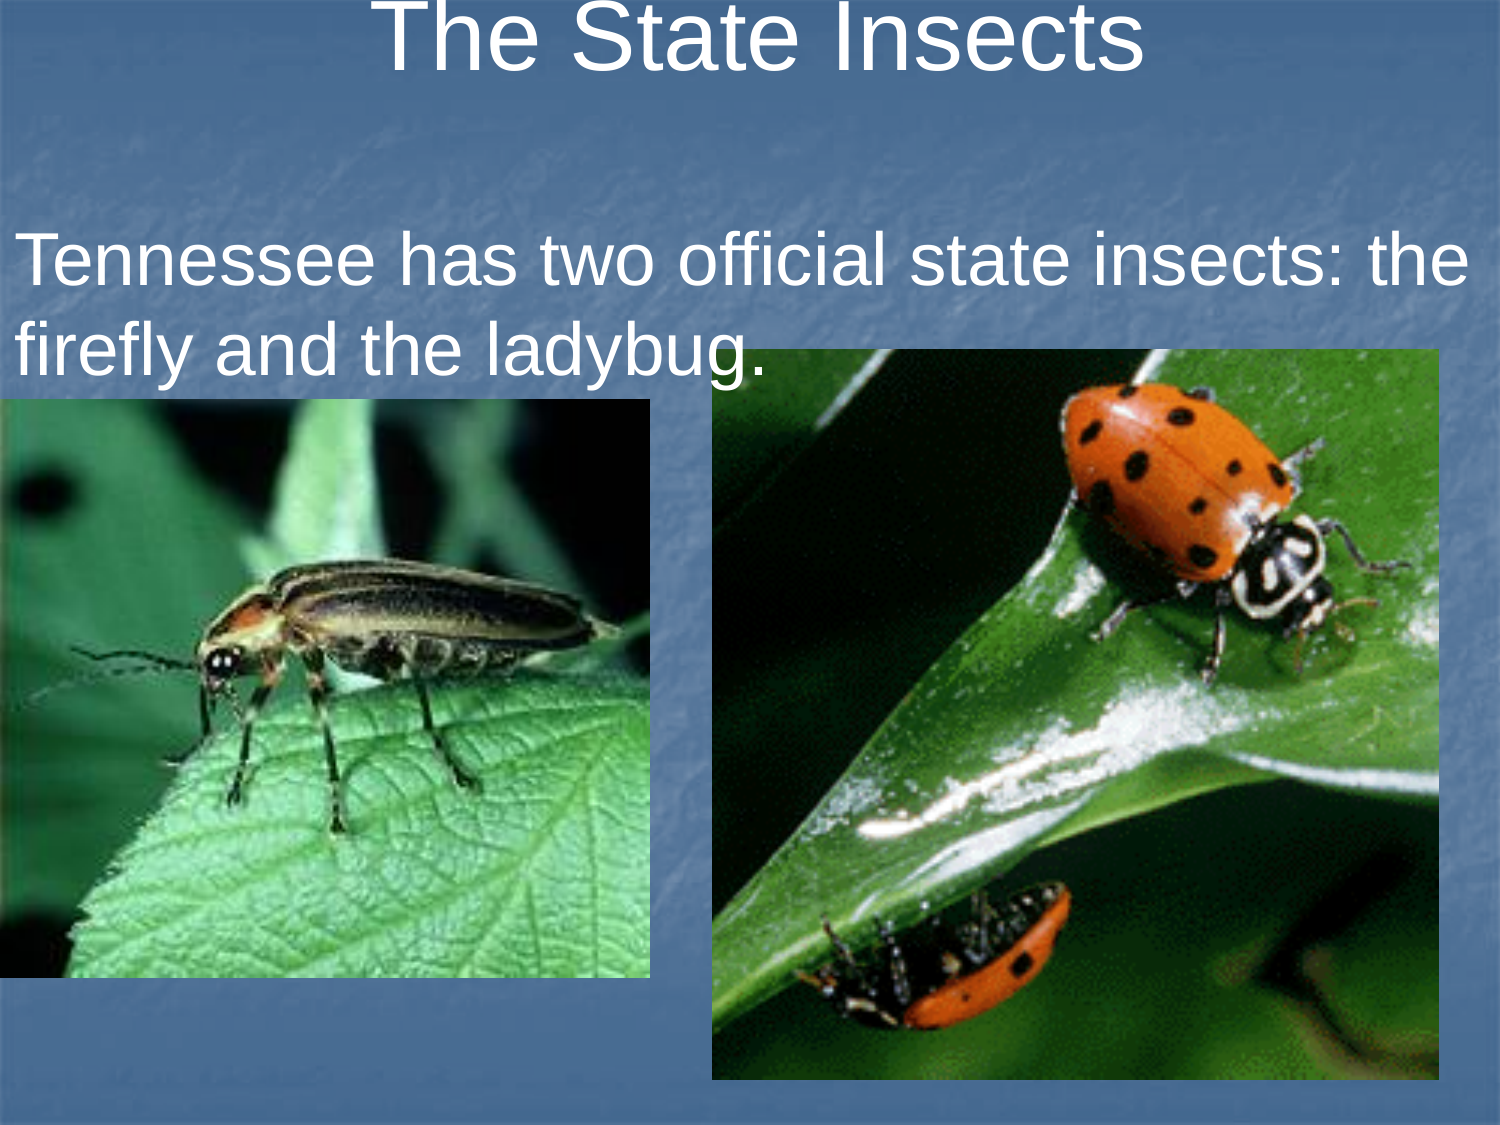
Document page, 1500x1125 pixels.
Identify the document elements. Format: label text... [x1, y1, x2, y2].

picture [0, 399, 651, 979]
text_box The State Insects Tennessee has two official state insects: the firefly and the ladybug. [0, 0, 1500, 538]
picture [712, 349, 1440, 1080]
